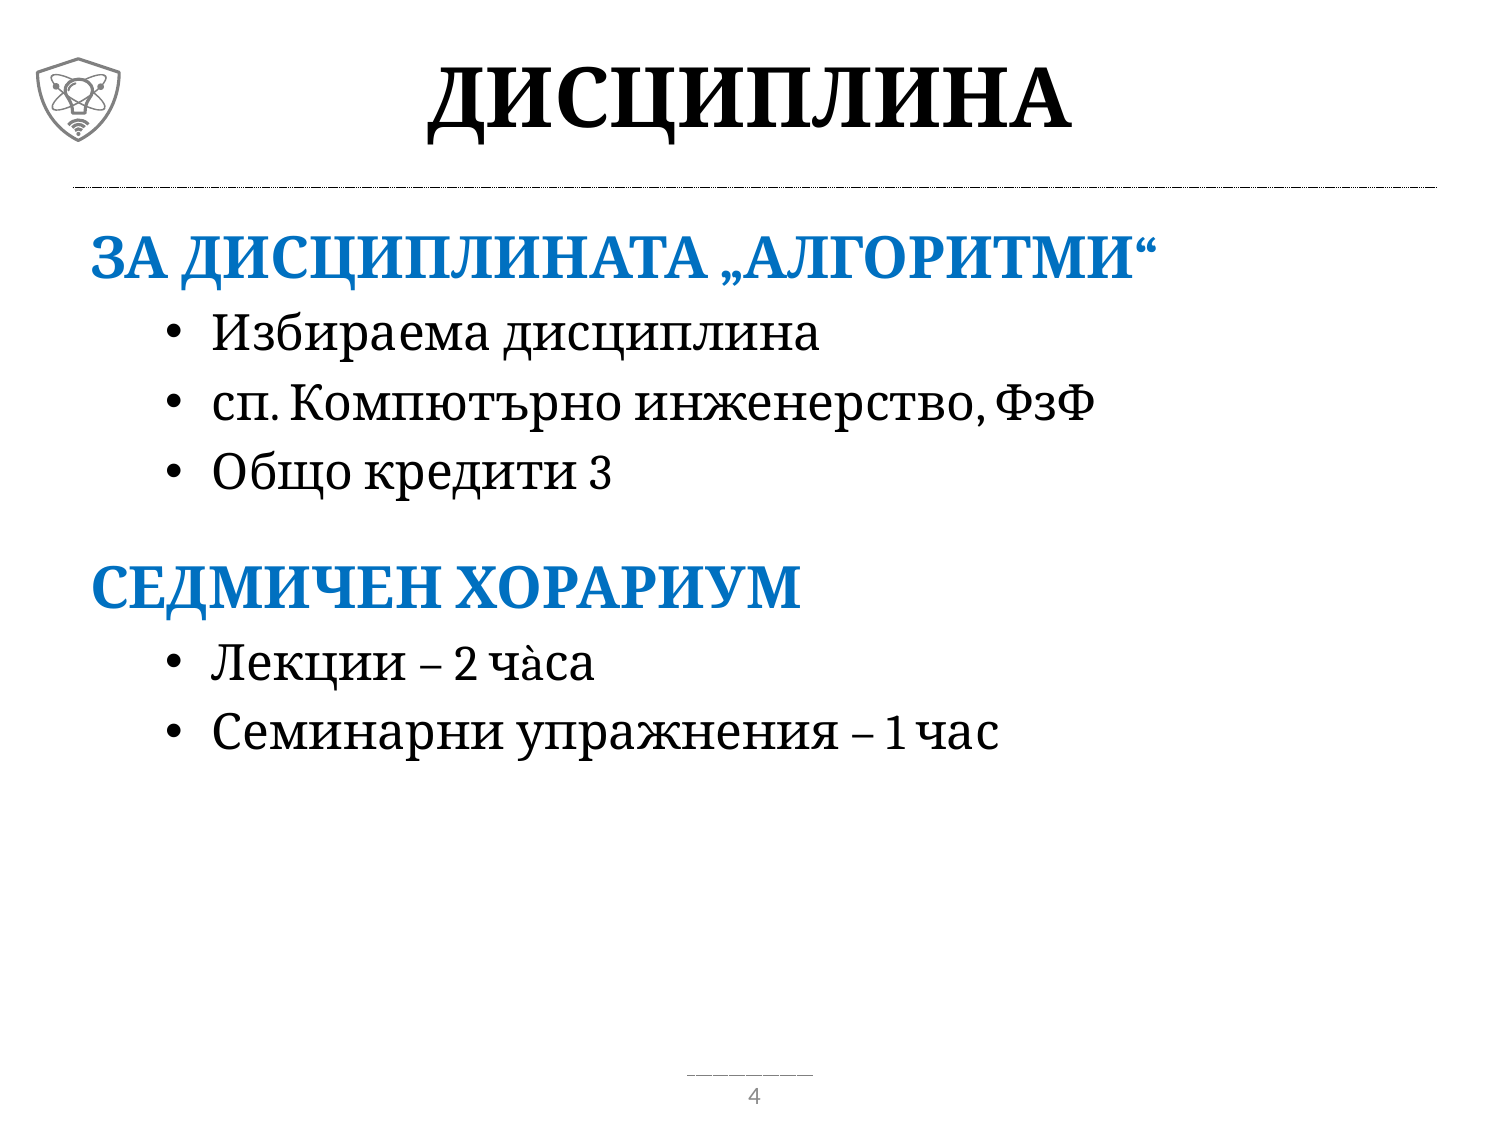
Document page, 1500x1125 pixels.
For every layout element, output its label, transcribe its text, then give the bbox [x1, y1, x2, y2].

title Дисциплина [0, 0, 1500, 188]
list За дисциплината „Алгоритми“ Избираема дисциплина сп. Компютърно инженерство, ФзФ Общо кредити 3 Седмичен хорариум Лекции – 2 чàса Семинарни упражнения – 1 час [75, 212, 1450, 1063]
slide_number 4 [579, 1065, 930, 1125]
